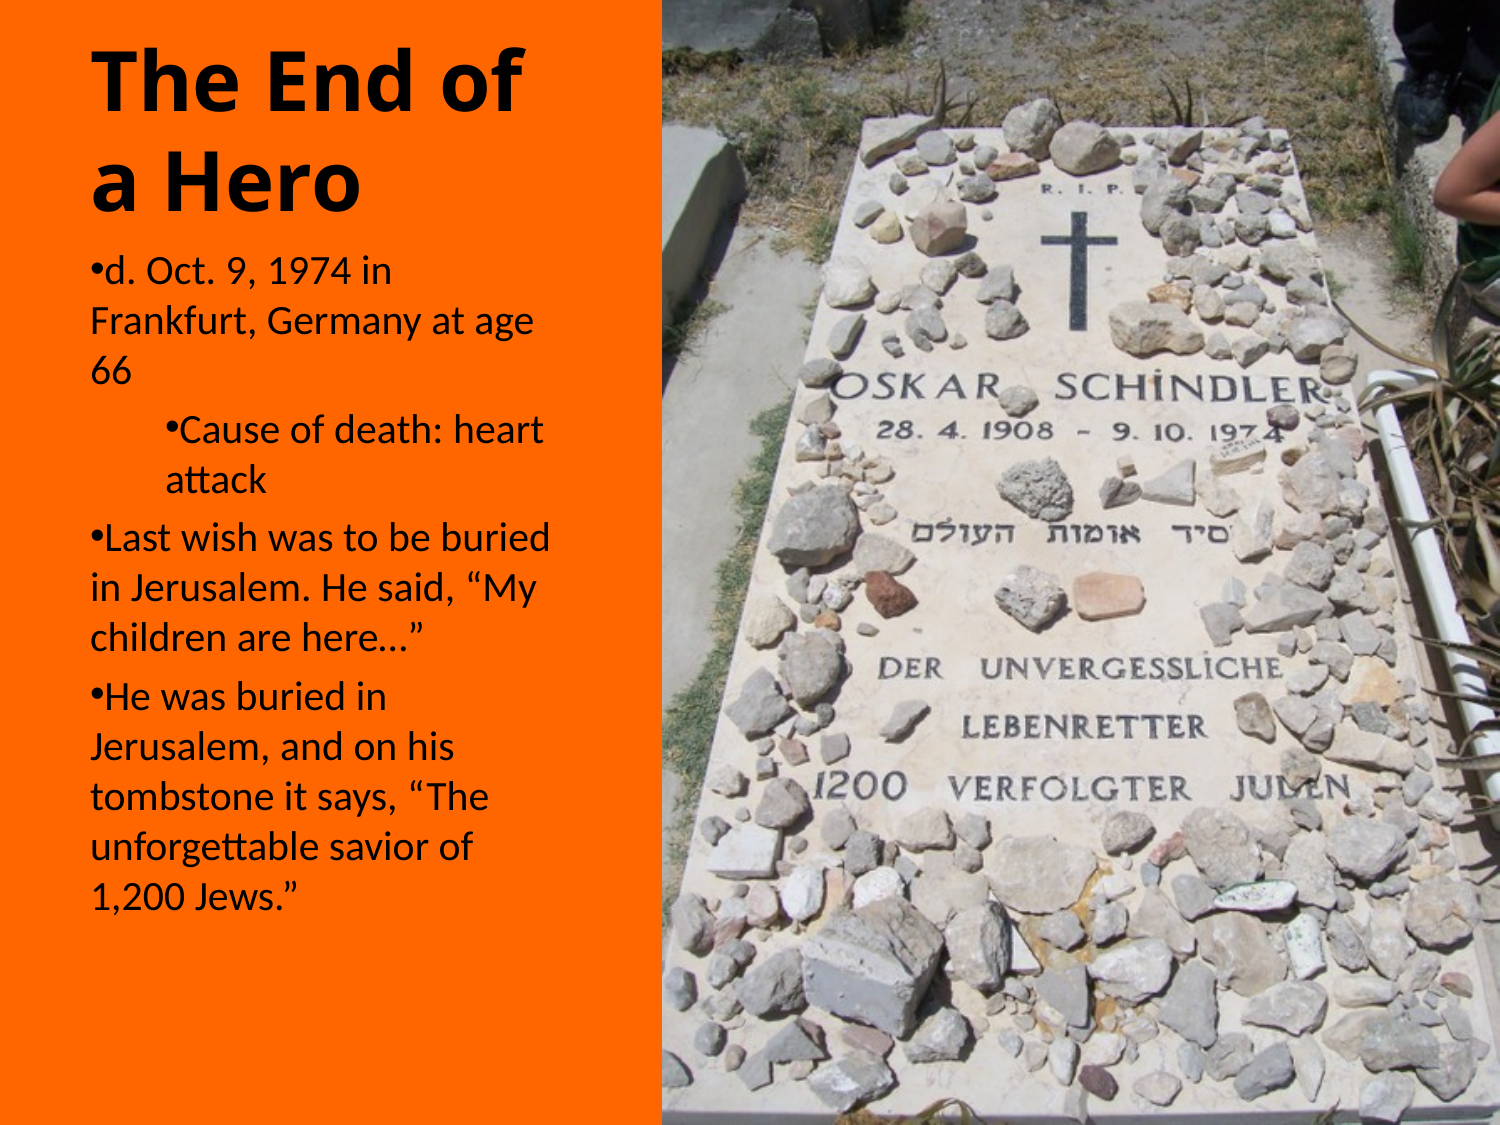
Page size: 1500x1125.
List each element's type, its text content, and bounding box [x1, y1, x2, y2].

title The End of a Hero [75, 44, 569, 235]
list d. Oct. 9, 1974 in Frankfurt, Germany at age 66 Cause of death: heart attack Last wish was to be buried in Jerusalem. He said, “My children are here…” He was buried in Jerusalem, and on his tombstone it says, “The unforgettable savior of 1,200 Jews.” [75, 235, 569, 1005]
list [662, 0, 1500, 1125]
